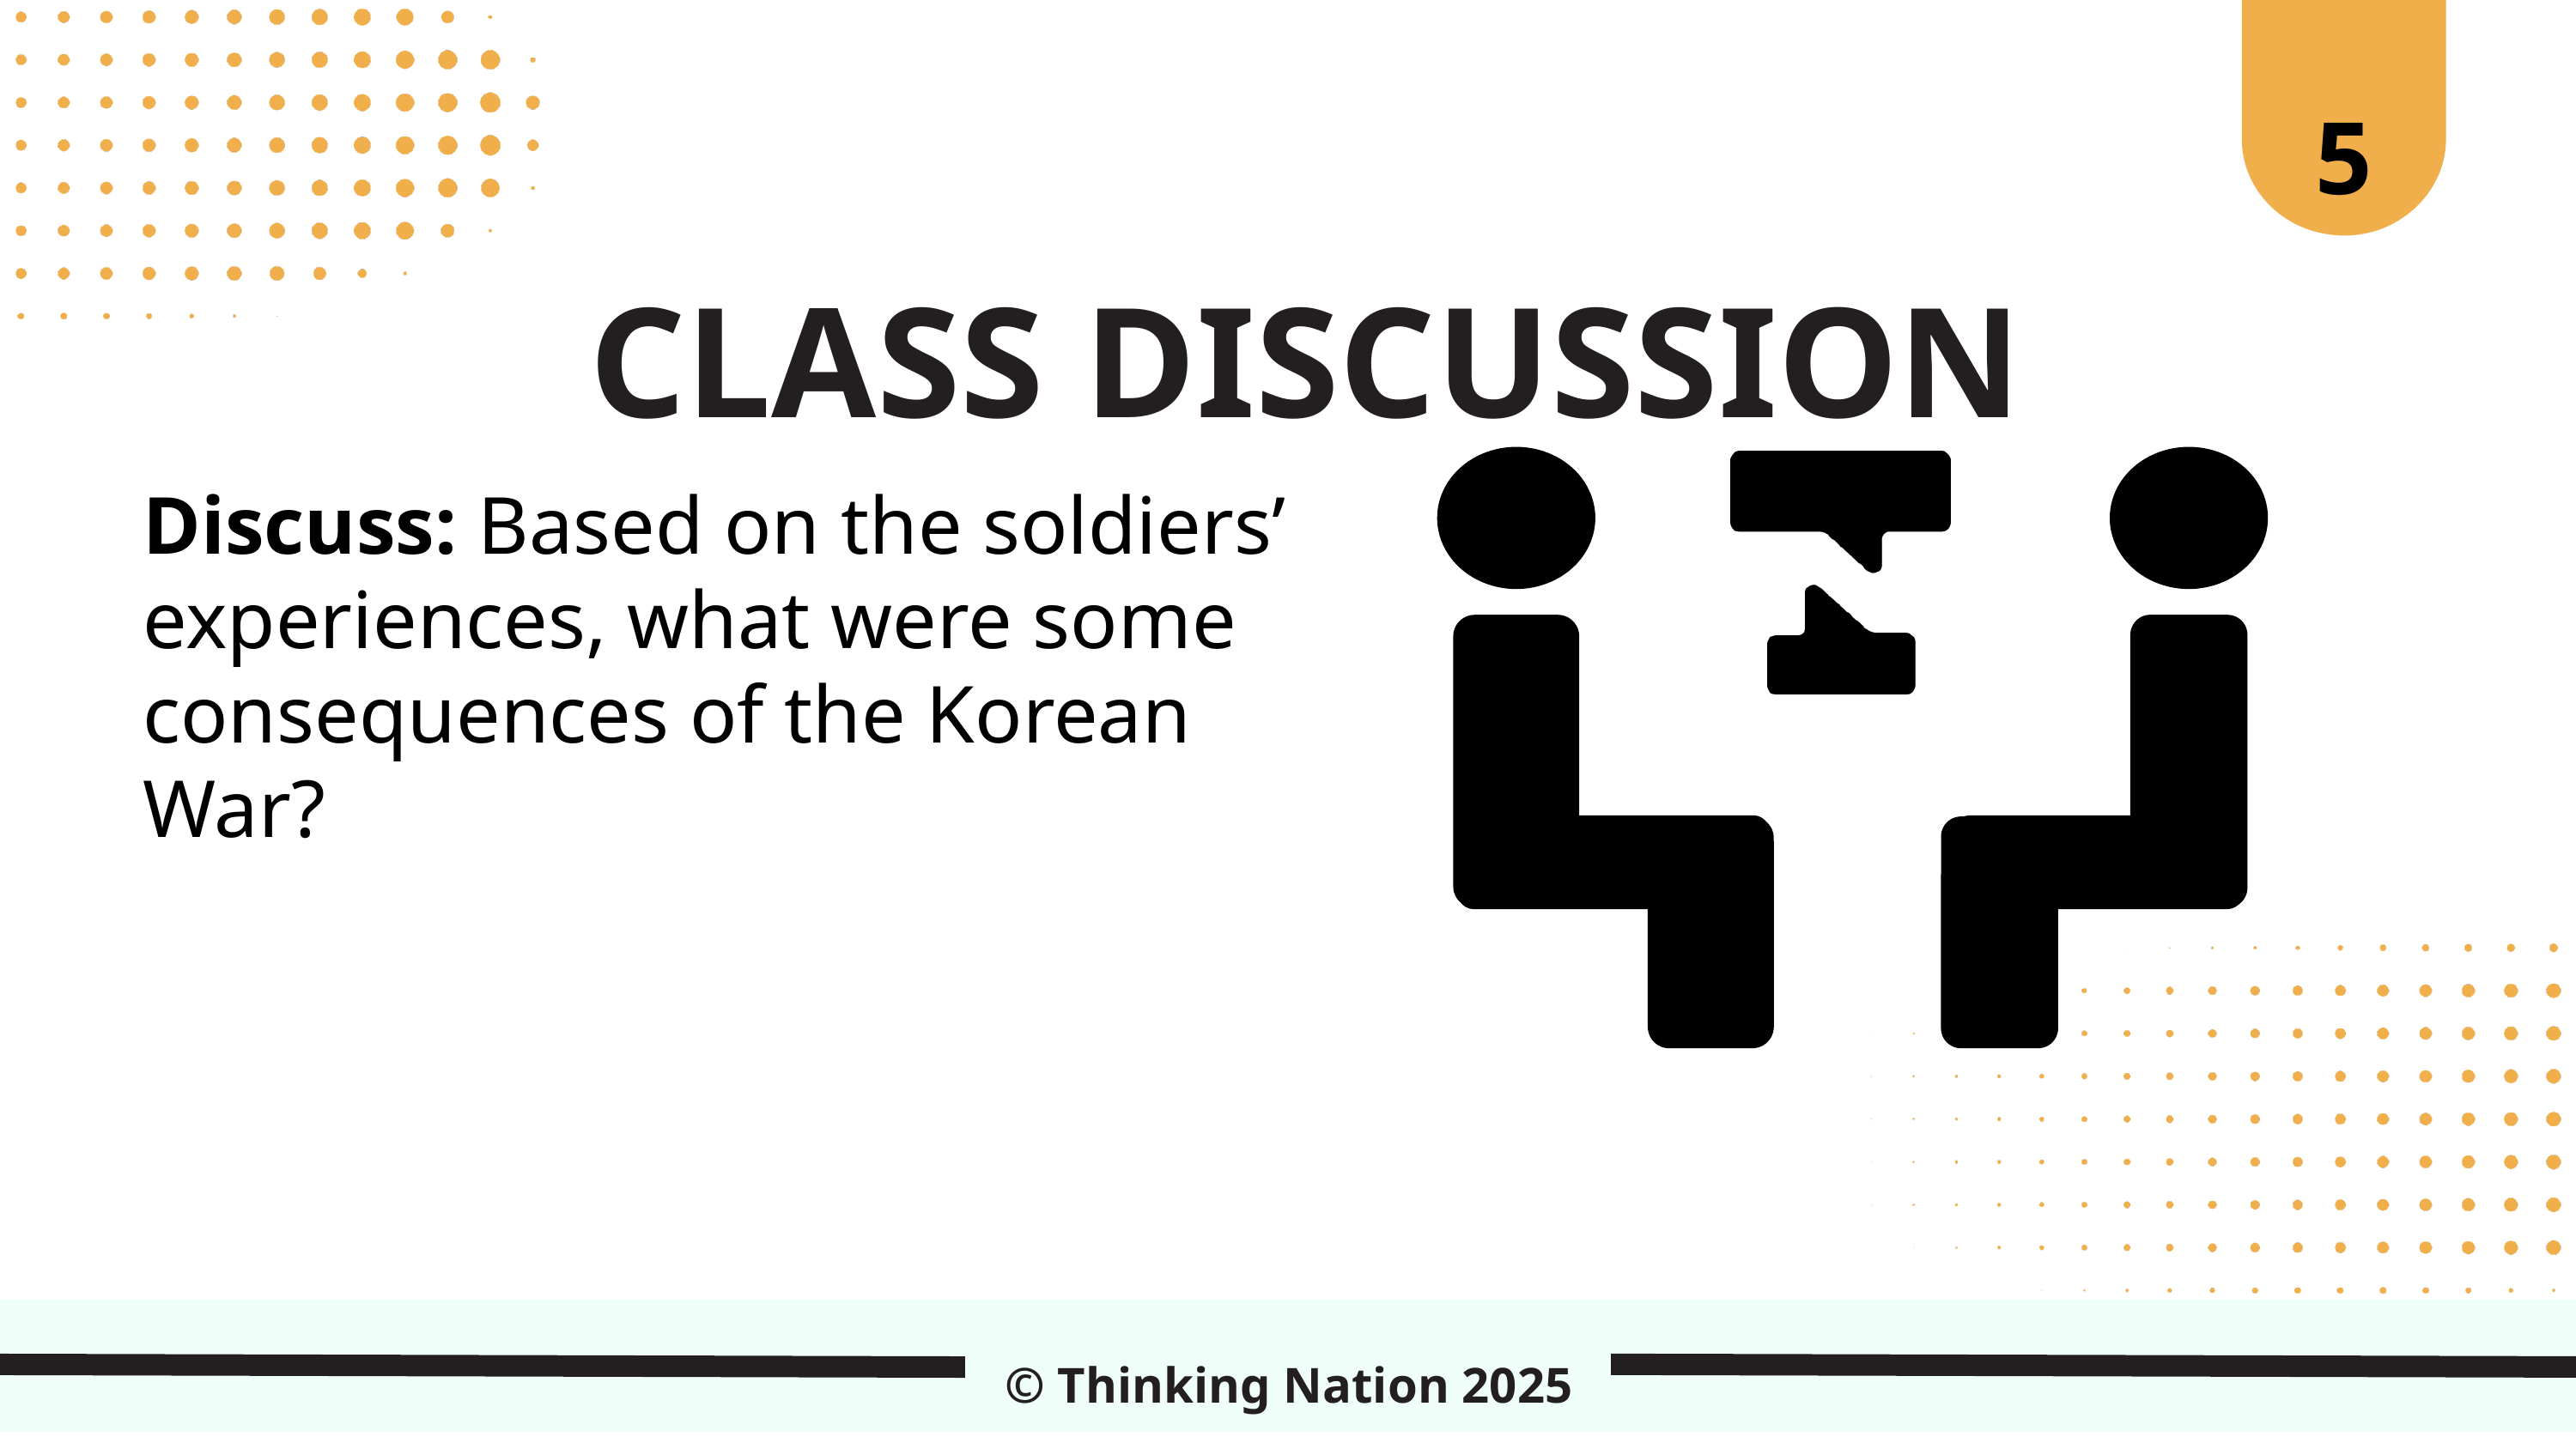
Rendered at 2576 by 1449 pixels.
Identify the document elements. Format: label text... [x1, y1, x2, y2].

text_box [2233, 0, 2455, 236]
text_box CLASS DISCUSSION [377, 192, 2234, 449]
text_box [0, 0, 540, 319]
text_box Discuss: Based on the soldiers’ experiences, what were some consequences of the Korean War? [130, 462, 1350, 961]
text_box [1437, 400, 2268, 1048]
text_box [0, 1299, 2576, 1433]
text_box [1828, 943, 2576, 1294]
